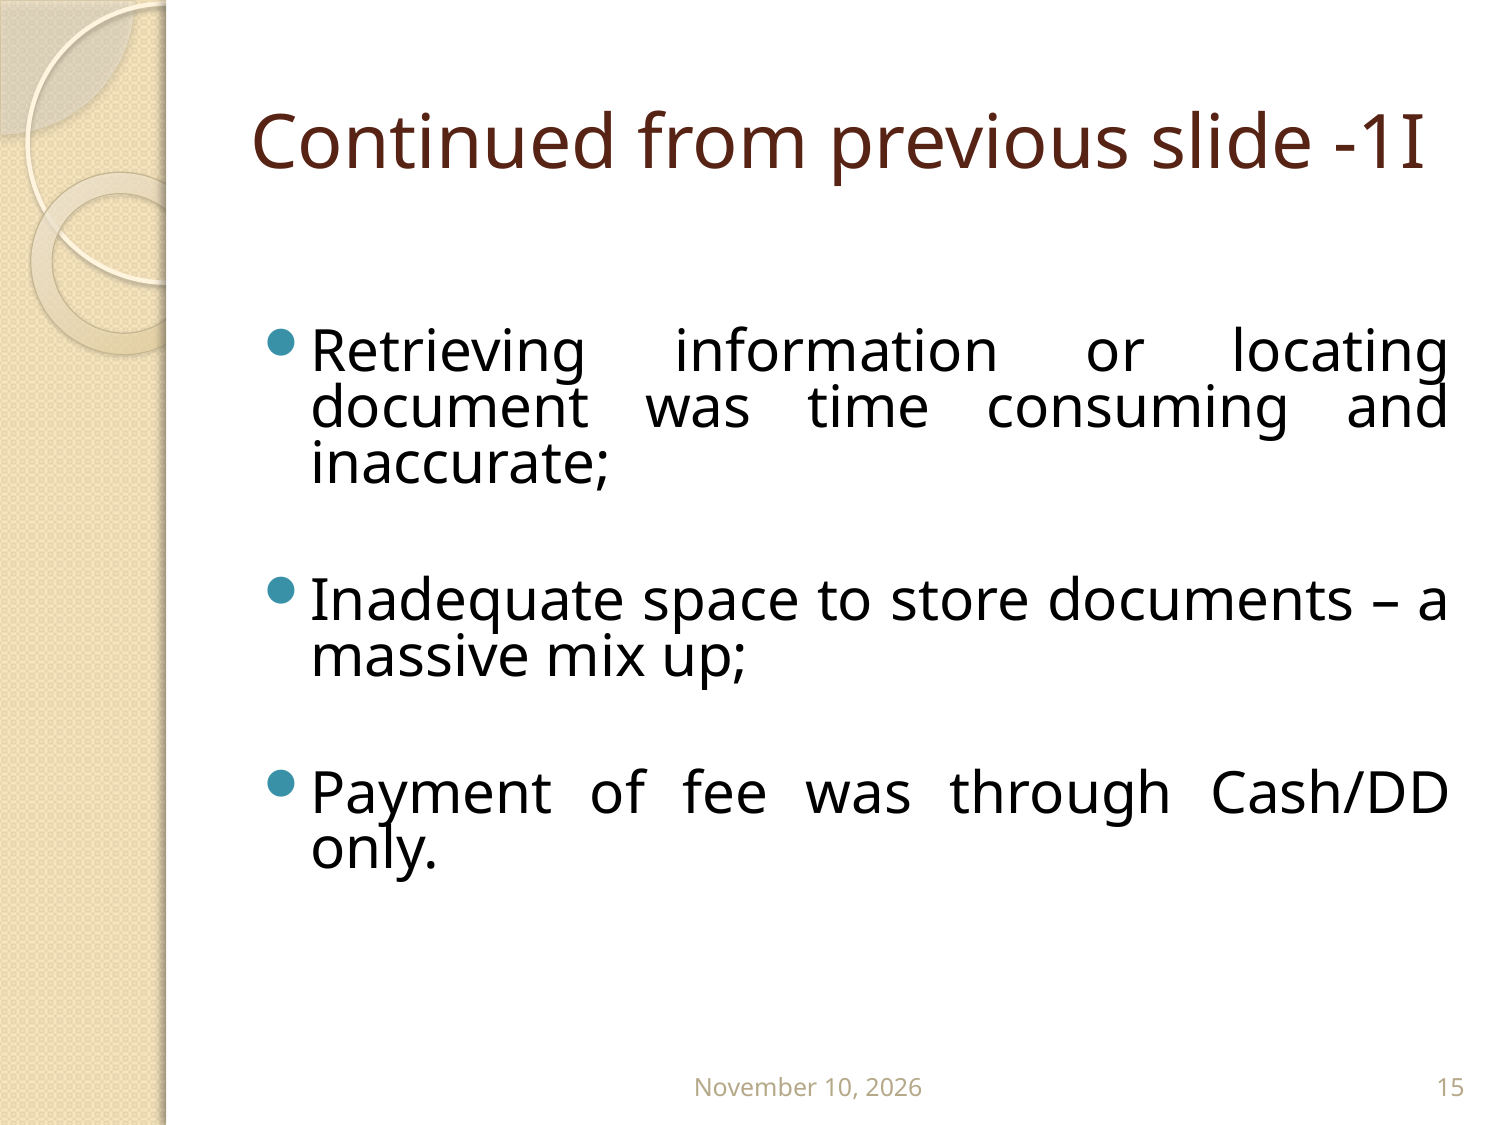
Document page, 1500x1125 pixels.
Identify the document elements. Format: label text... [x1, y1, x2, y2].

title Continued from previous slide -1I [235, 45, 1466, 233]
slide_number 15 [1413, 1034, 1488, 1113]
list Retrieving information or locating document was time consuming and inaccurate; Inadequate space to store documents – a massive mix up; Payment of fee was through Cash/DD only. [235, 237, 1466, 1025]
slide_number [587, 1034, 938, 1113]
